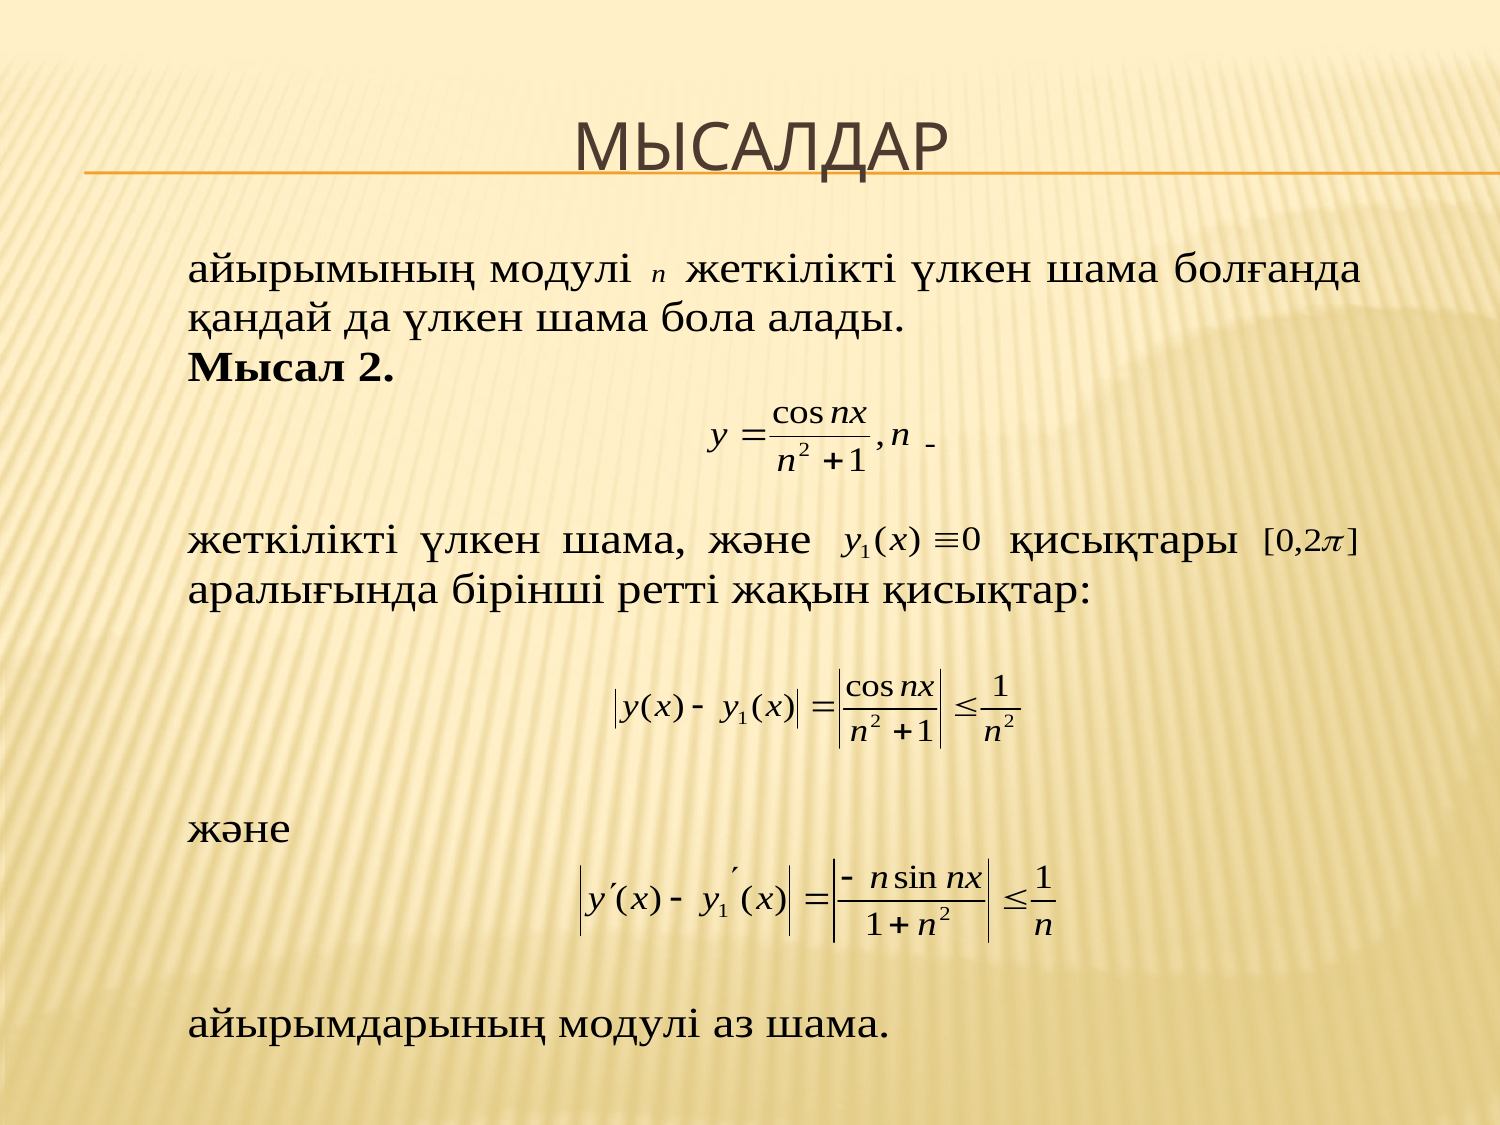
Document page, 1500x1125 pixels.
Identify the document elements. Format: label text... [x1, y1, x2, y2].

title Мысалдар [49, 75, 1475, 213]
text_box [187, 193, 1360, 1079]
